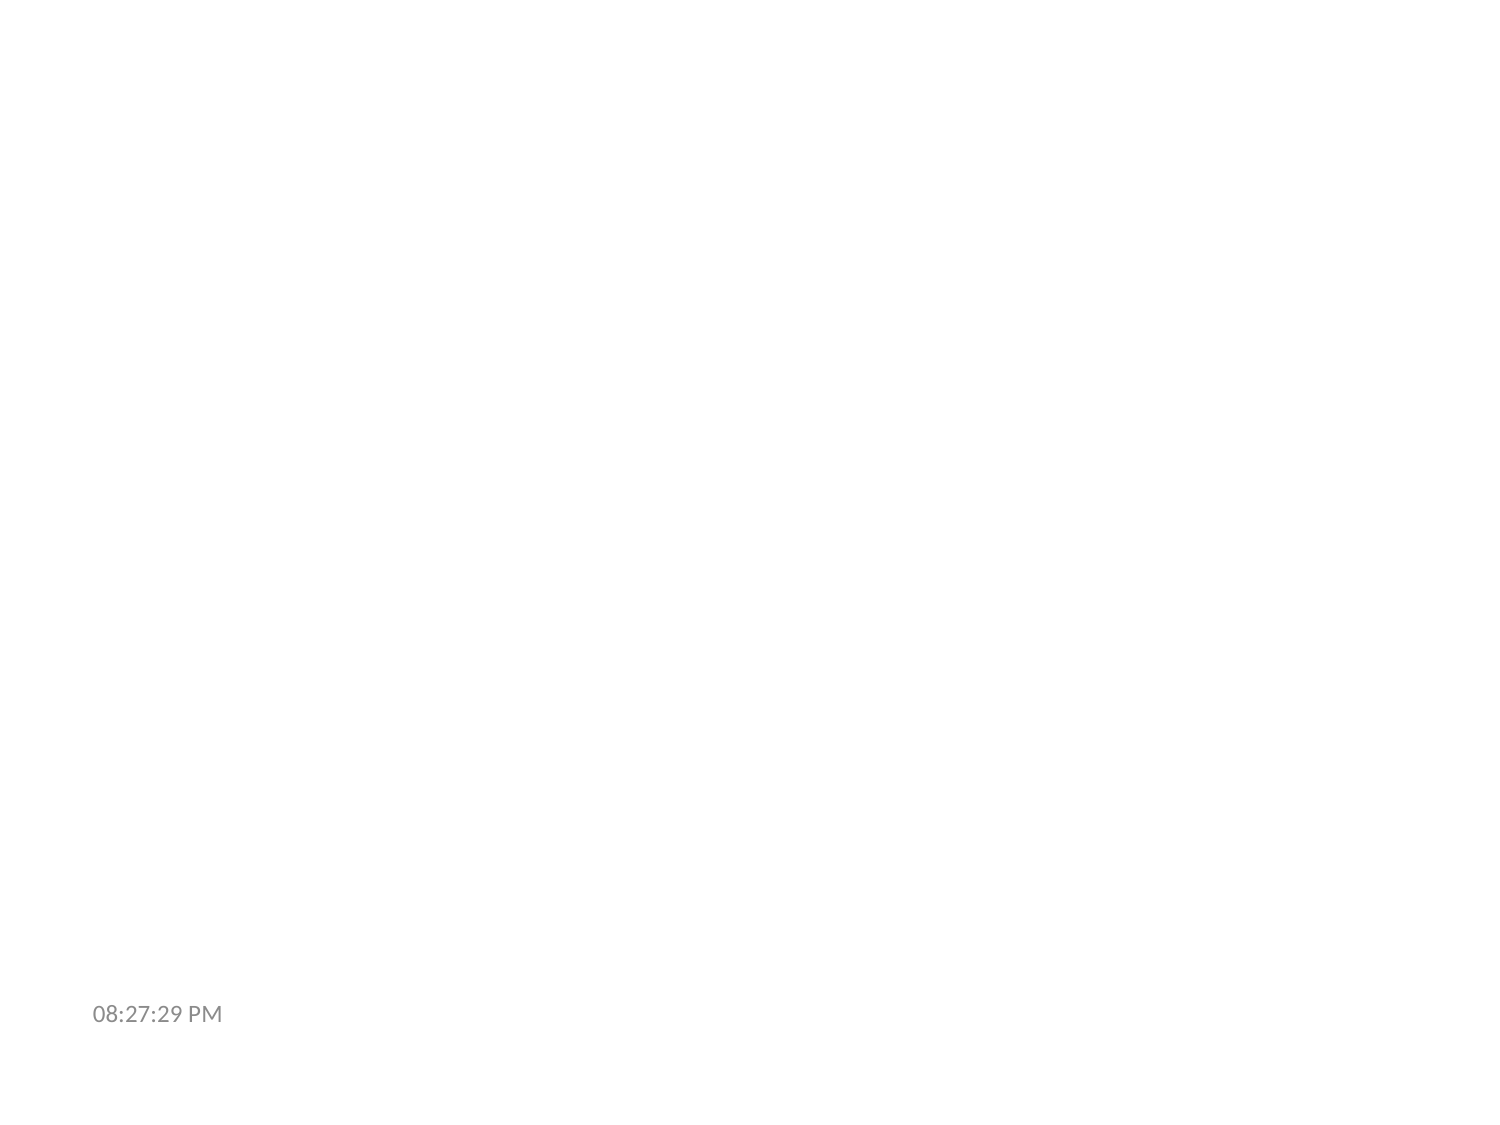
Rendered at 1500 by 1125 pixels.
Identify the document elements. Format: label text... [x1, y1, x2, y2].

text_box 3:35:09 PM [77, 982, 428, 1043]
